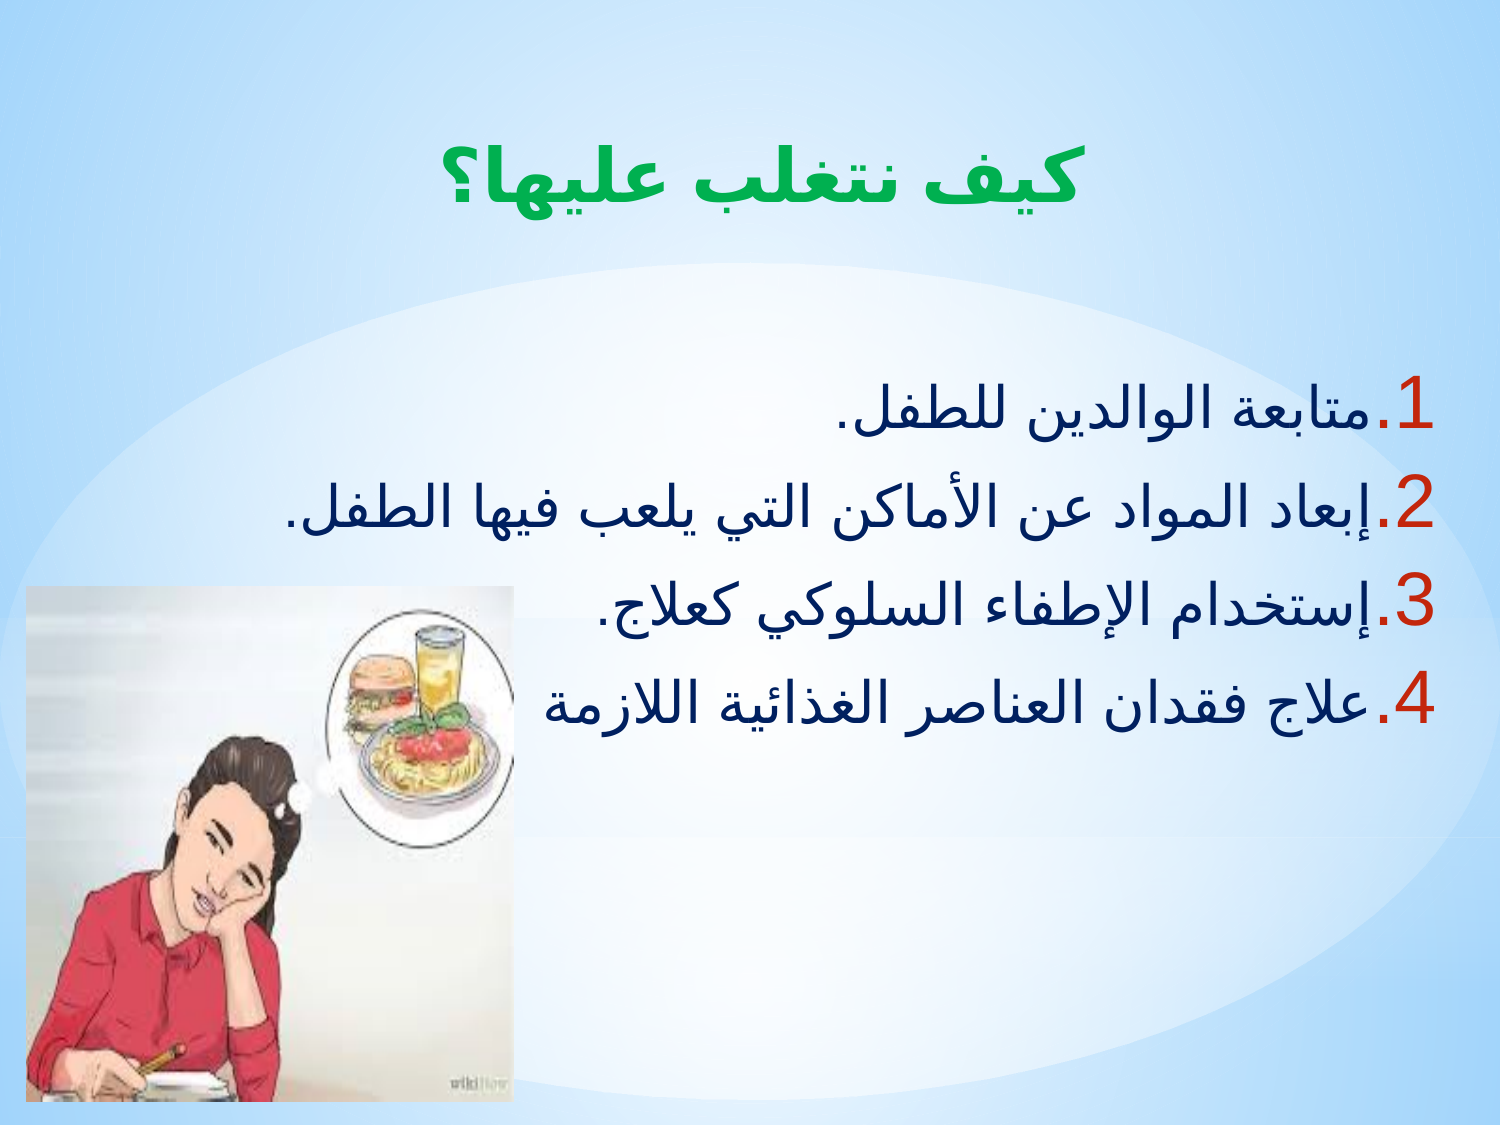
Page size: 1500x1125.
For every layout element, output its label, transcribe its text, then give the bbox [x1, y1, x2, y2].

picture [26, 585, 514, 1103]
list كيف نتغلب عليها؟ متابعة الوالدين للطفل. إبعاد المواد عن الأماكن التي يلعب فيها الطفل. إستخدام الإطفاء السلوكي كعلاج. علاج فقدان العناصر الغذائية اللازمة [147, 106, 1459, 880]
